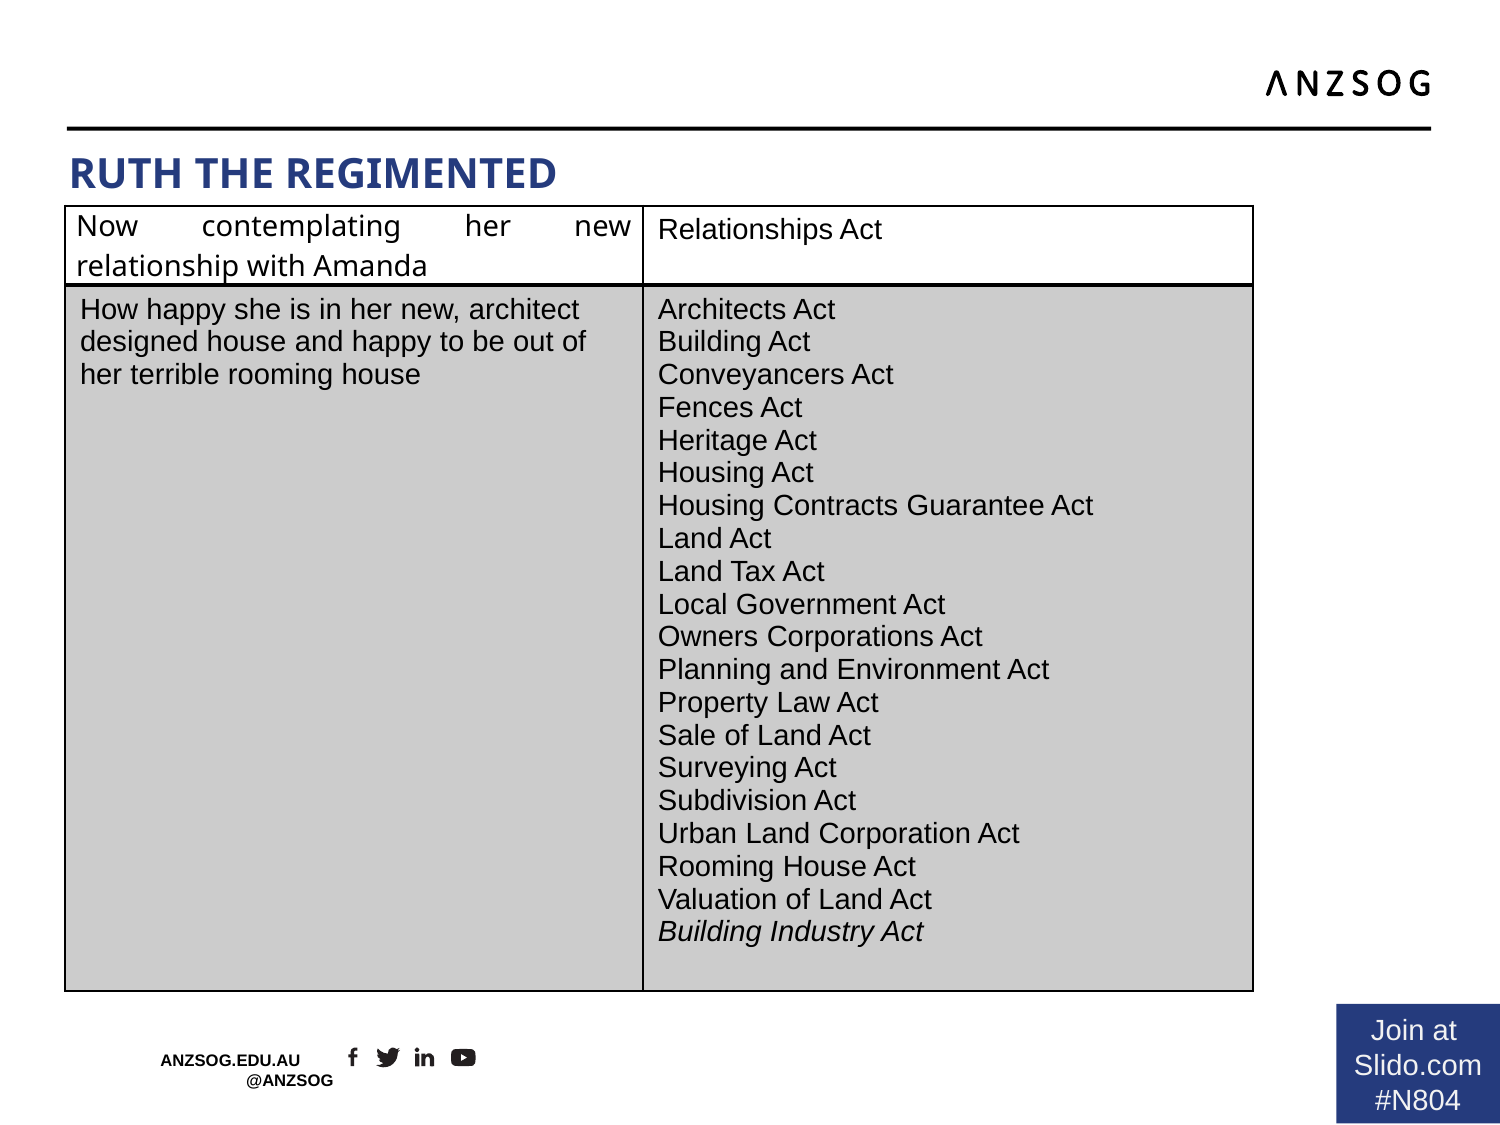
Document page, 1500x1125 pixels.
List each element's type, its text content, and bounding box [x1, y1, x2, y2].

table_cell How happy she is in her new, architect designed house and happy to be out of her terrible rooming house [66, 287, 642, 990]
title Ruth the regimented [53, 138, 1430, 206]
table_header Relationships Act [644, 207, 1252, 283]
table_cell Architects Act Building Act Conveyancers Act Fences Act Heritage Act Housing Act Housing Contracts Guarantee Act Land Act Land Tax Act Local Government Act Owners Corporations Act Planning and Environment Act Property Law Act Sale of Land Act Surveying Act Subdivision Act Urban Land Corporation Act Rooming House Act Valuation of Land Act Building Industry Act [644, 287, 1252, 990]
text_box Join at Slido.com #N804 [1336, 1003, 1500, 1124]
table_header Now contemplating her new relationship with Amanda [66, 207, 642, 283]
